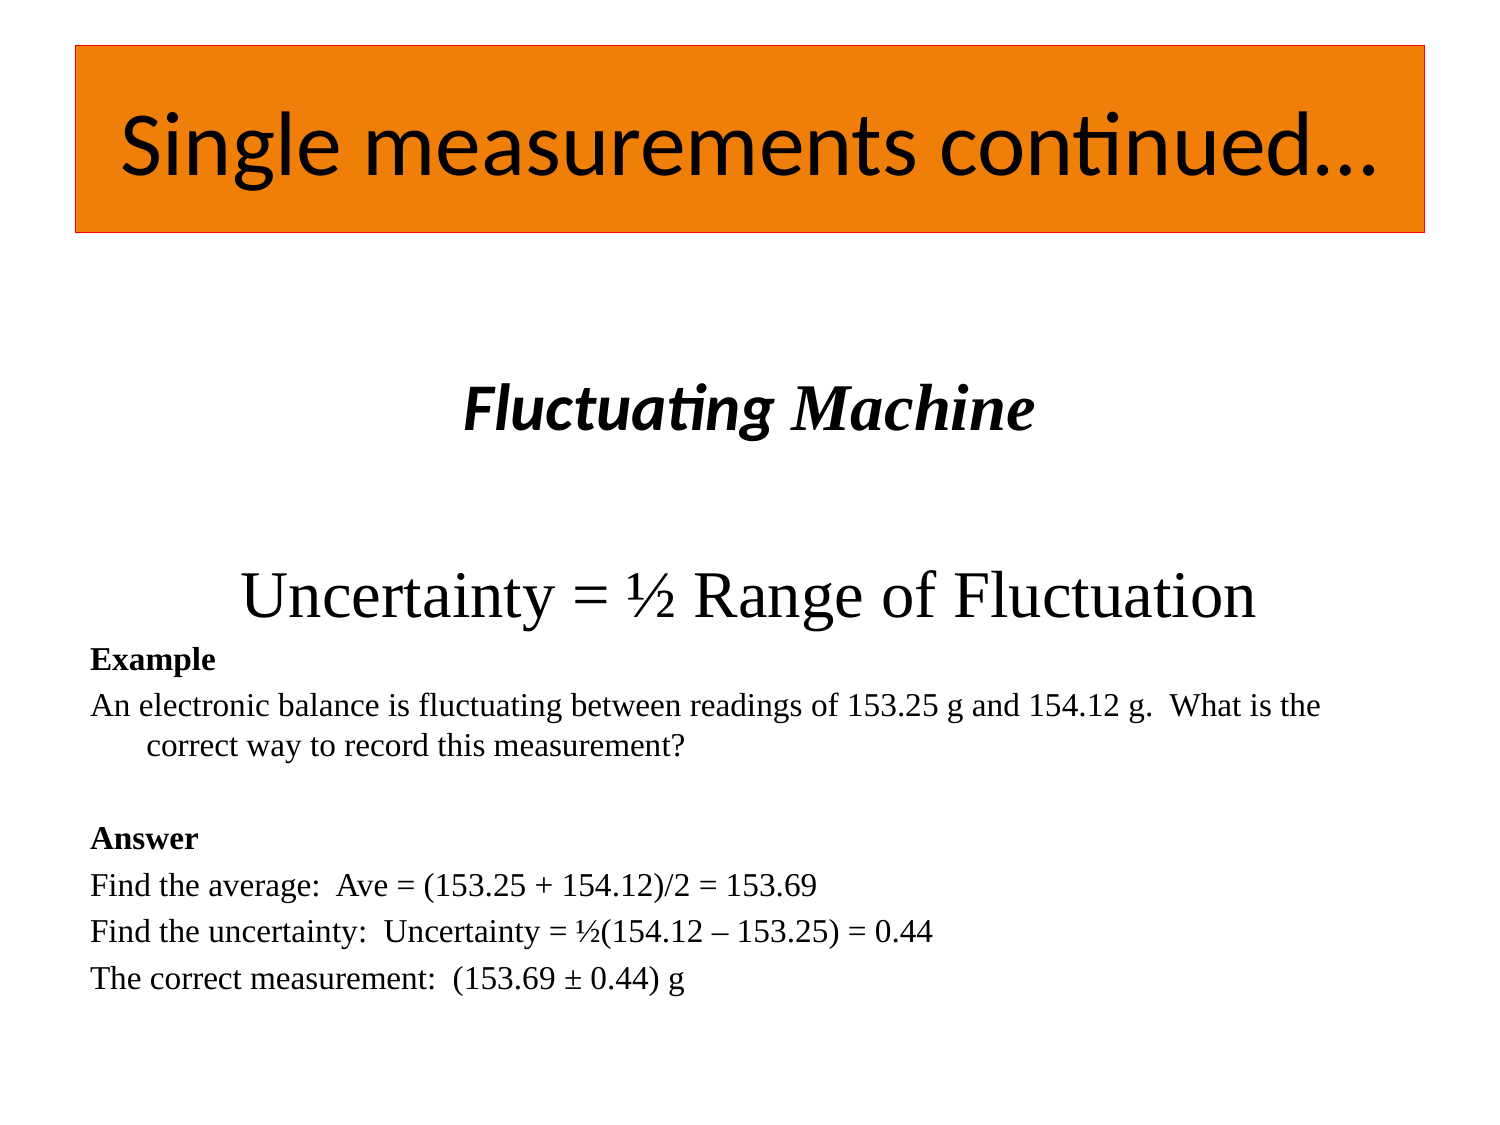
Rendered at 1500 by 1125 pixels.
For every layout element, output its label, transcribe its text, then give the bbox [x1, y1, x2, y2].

list Fluctuating Machine Uncertainty = ½ Range of Fluctuation Example An electronic balance is fluctuating between readings of 153.25 g and 154.12 g. What is the correct way to record this measurement? Answer Find the average: Ave = (153.25 + 154.12)/2 = 153.69 Find the uncertainty: Uncertainty = ½(154.12 – 153.25) = 0.44 The correct measurement: (153.69 ± 0.44) g [75, 262, 1425, 1005]
title Single measurements continued… [75, 45, 1425, 233]
